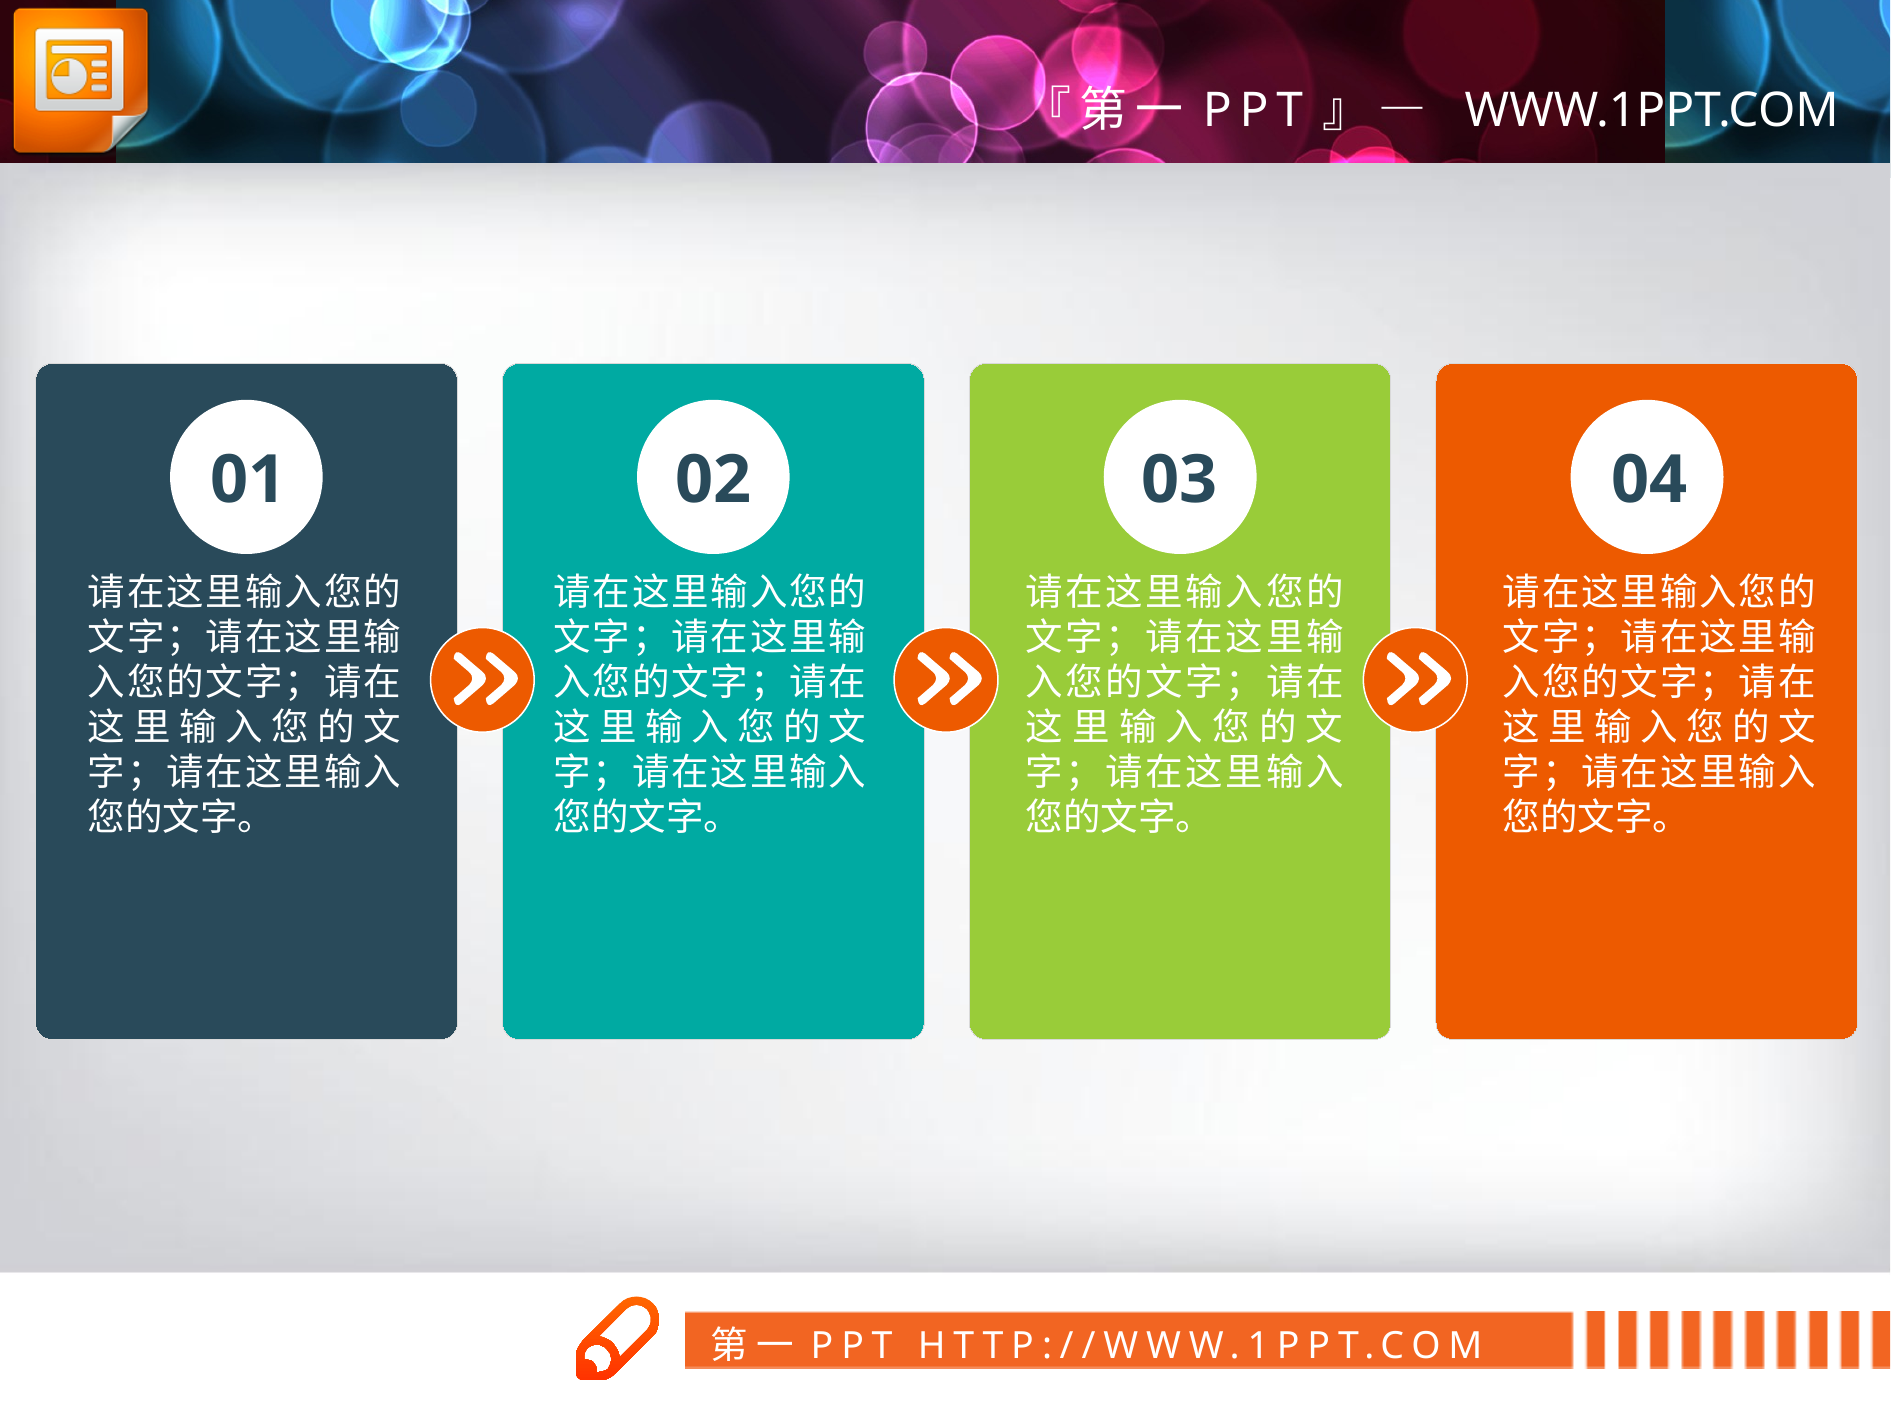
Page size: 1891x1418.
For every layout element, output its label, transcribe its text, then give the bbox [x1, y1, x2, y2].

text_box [893, 627, 999, 733]
picture [0, 0, 1891, 1275]
text_box [969, 363, 1391, 1040]
picture [685, 1311, 1891, 1369]
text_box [430, 627, 535, 733]
text_box [35, 363, 458, 1040]
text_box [1103, 399, 1257, 555]
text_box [636, 399, 790, 555]
text_box 请在这里输入您的文字；请在这里输入您的文字；请在这里输入您的文字；请在这里输入您的文字。 [72, 560, 416, 846]
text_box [1570, 399, 1724, 555]
text_box [1435, 363, 1858, 1040]
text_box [1363, 627, 1468, 733]
text_box 请在这里输入您的文字；请在这里输入您的文字；请在这里输入您的文字；请在这里输入您的文字。 [1488, 560, 1831, 846]
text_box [169, 399, 323, 555]
text_box 请在这里输入您的文字；请在这里输入您的文字；请在这里输入您的文字；请在这里输入您的文字。 [538, 560, 882, 846]
text_box [502, 363, 925, 1040]
text_box 请在这里输入您的文字；请在这里输入您的文字；请在这里输入您的文字；请在这里输入您的文字。 [1011, 560, 1359, 846]
